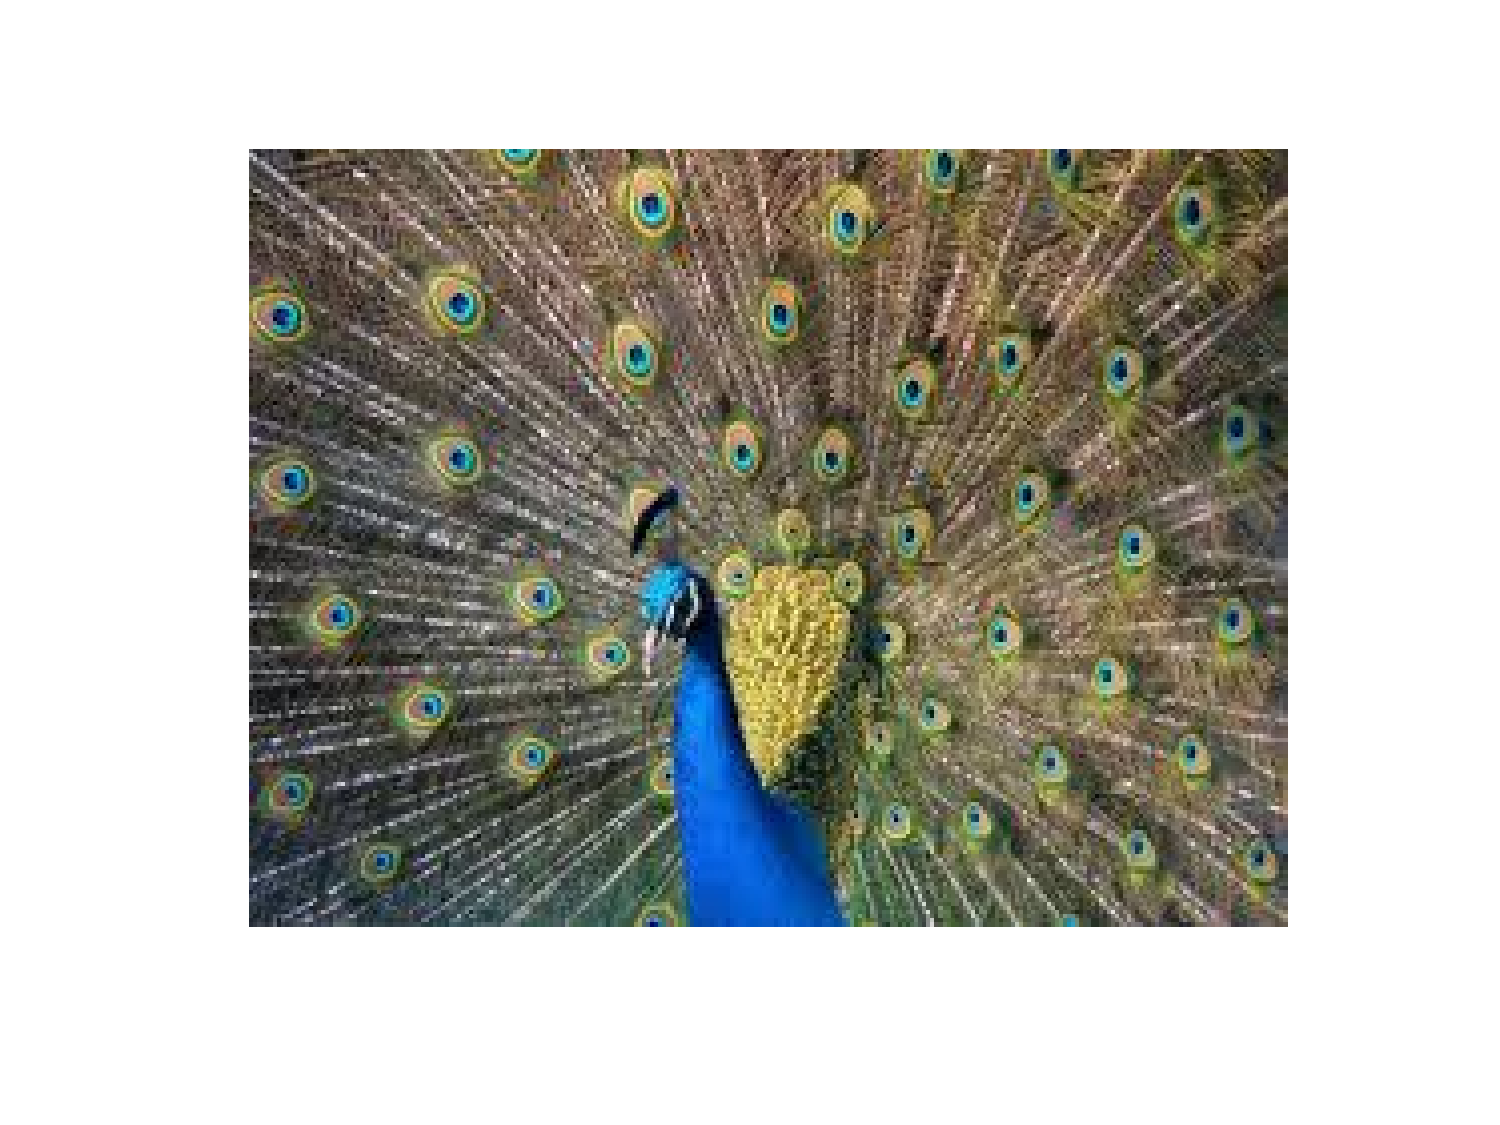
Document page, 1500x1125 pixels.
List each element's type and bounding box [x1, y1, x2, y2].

picture [249, 149, 1288, 927]
